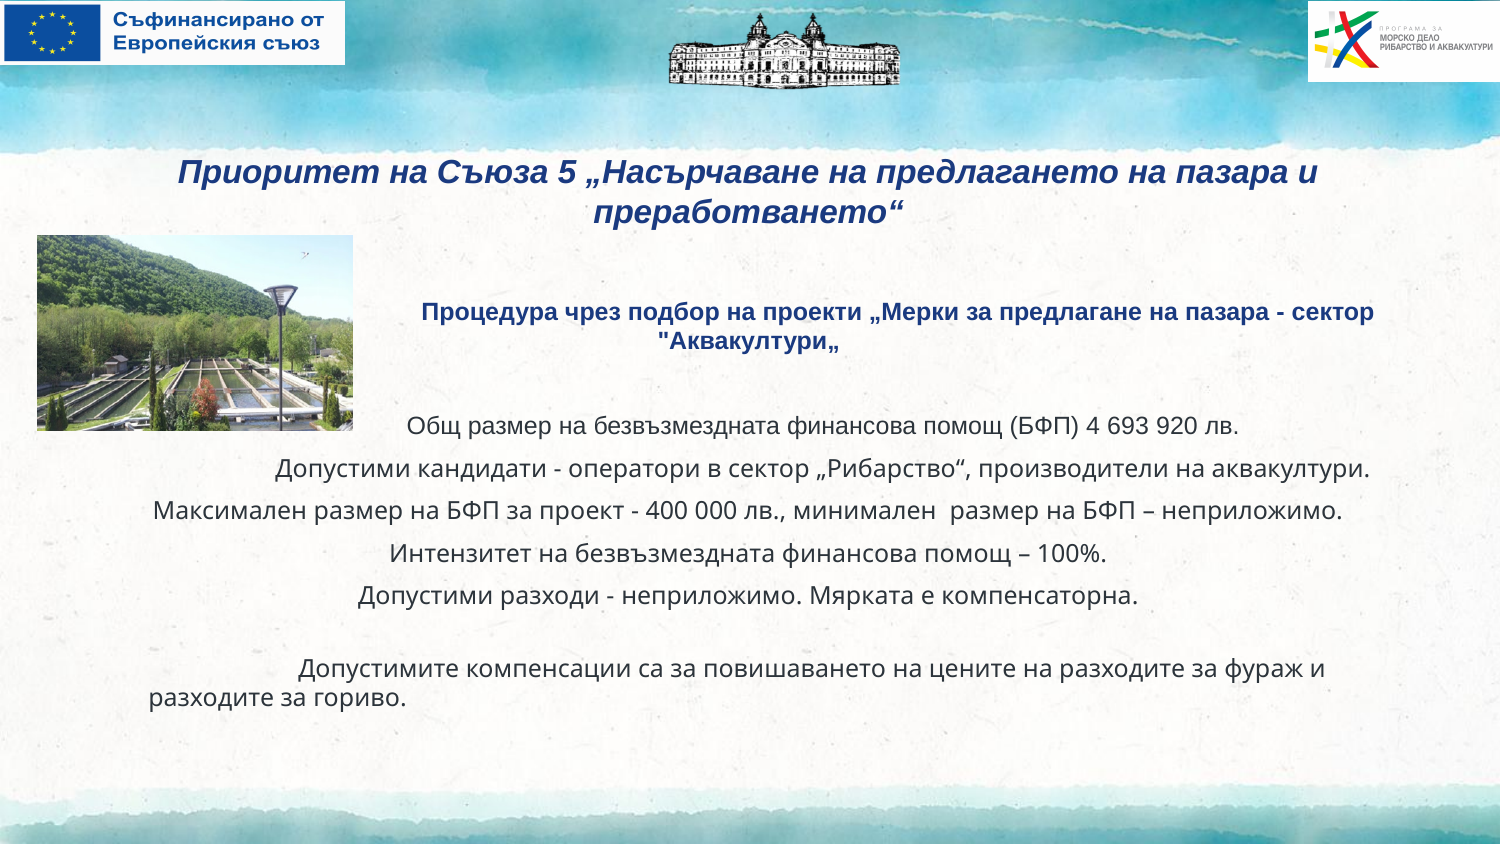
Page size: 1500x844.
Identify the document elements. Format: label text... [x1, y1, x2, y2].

list Приоритет на Съюза 5 „Насърчаване на предлагането на пазара и преработването“ Процедура чрез подбор на проекти „Мерки за предлагане на пазара - сектор "Аквакултури„ Общ размер на безвъзмездната финансова помощ (БФП) 4 693 920 лв. Допустими кандидати - оператори в сектор „Рибарство“, производители на аквакултури. Максимален размер на БФП за проект - 400 000 лв., минимален размер на БФП – неприложимо. Интензитет на безвъзмездната финансова помощ – 100%. Допустими разходи - неприложимо. Мярката е компенсаторна. Допустимите компенсации са за повишаването на цените на разходите за фураж и разходите за гориво. [45, 135, 1440, 785]
picture [0, 0, 1500, 844]
